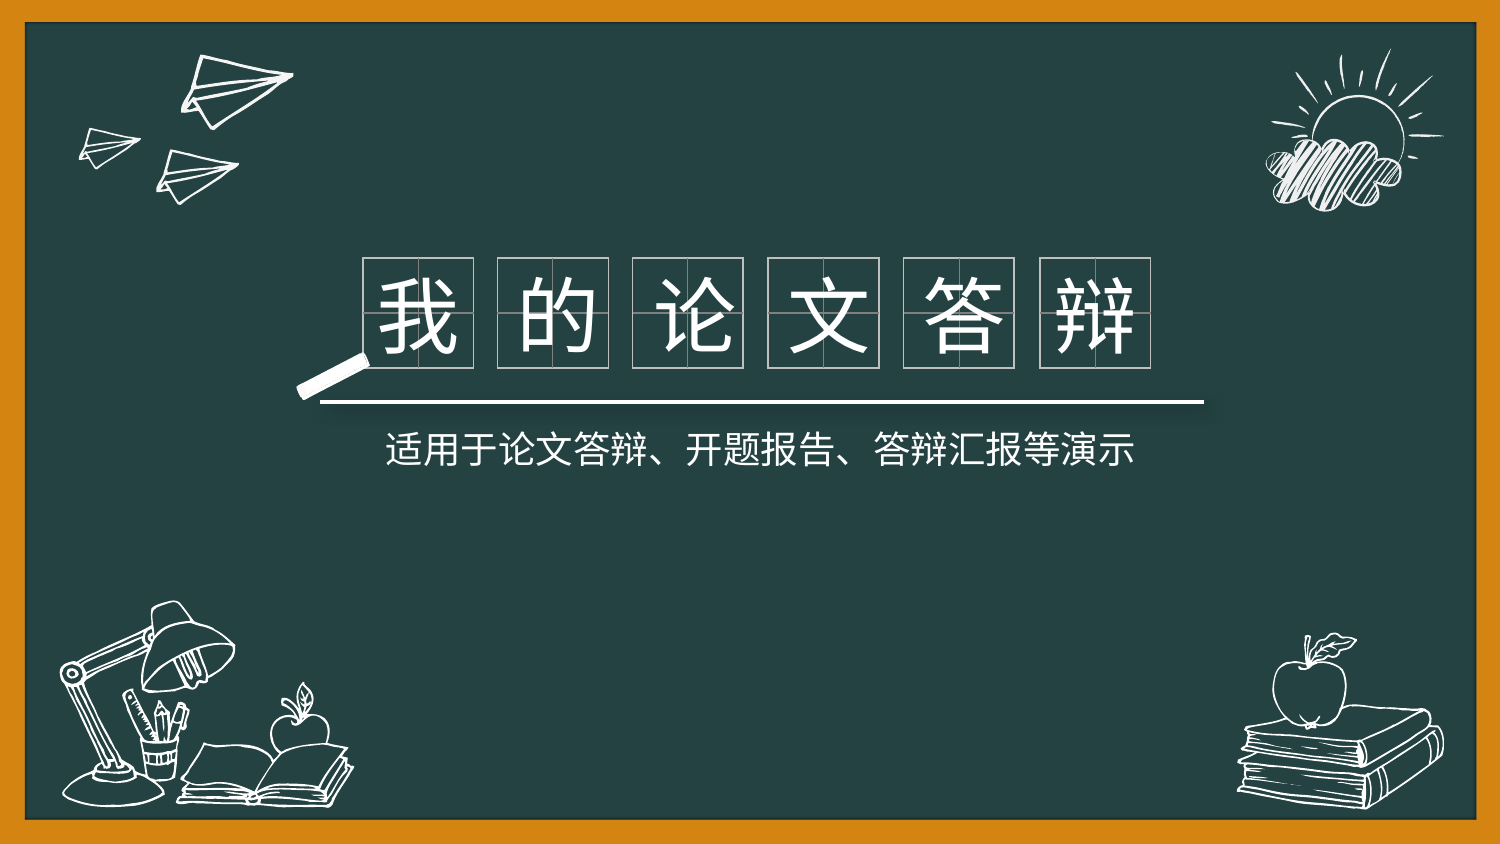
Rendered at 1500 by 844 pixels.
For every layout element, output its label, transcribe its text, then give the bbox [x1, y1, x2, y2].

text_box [628, 256, 762, 373]
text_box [296, 352, 370, 401]
picture [0, 0, 1500, 844]
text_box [762, 256, 896, 373]
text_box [1028, 256, 1162, 373]
text_box 适用于论文答辩、开题报告、答辩汇报等演示 [338, 418, 1184, 478]
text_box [491, 256, 625, 373]
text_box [352, 256, 485, 373]
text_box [897, 256, 1028, 373]
